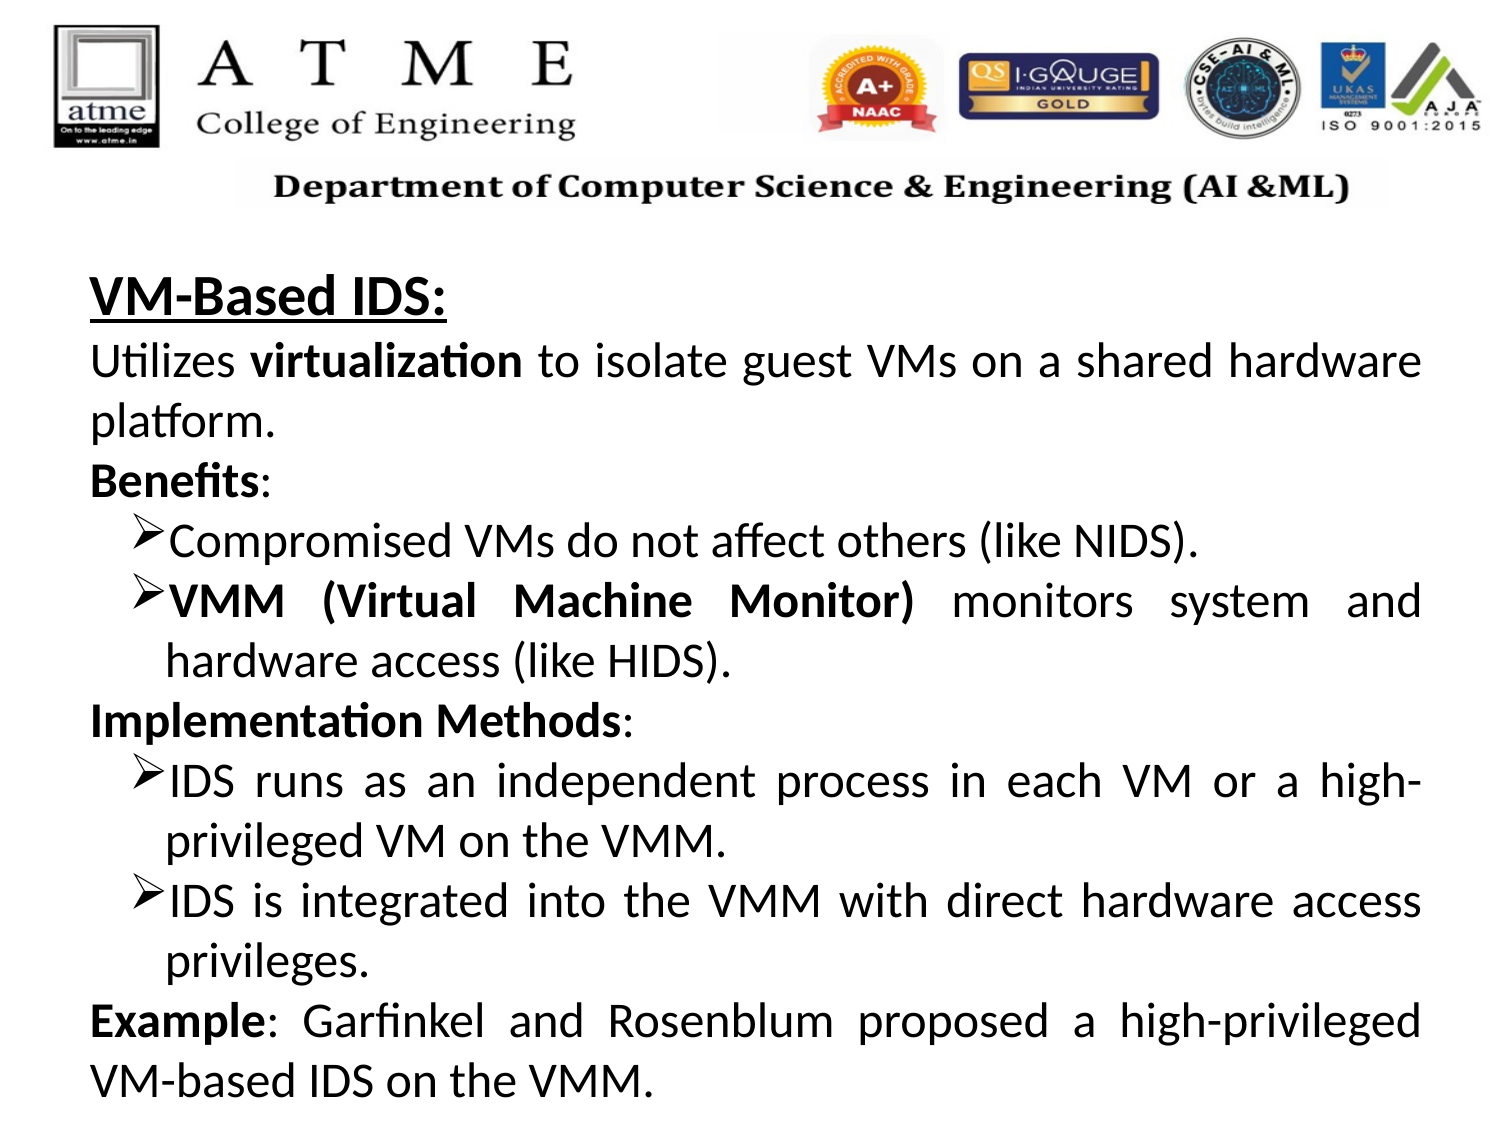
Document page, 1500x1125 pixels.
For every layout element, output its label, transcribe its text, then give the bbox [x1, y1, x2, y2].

picture [24, 0, 1500, 226]
text_box VM-Based IDS: Utilizes virtualization to isolate guest VMs on a shared hardware platform. Benefits: Compromised VMs do not affect others (like NIDS). VMM (Virtual Machine Monitor) monitors system and hardware access (like HIDS). Implementation Methods: IDS runs as an independent process in each VM or a high-privileged VM on the VMM. IDS is integrated into the VMM with direct hardware access privileges. Example: Garfinkel and Rosenblum proposed a high-privileged VM-based IDS on the VMM. [74, 249, 1438, 1115]
